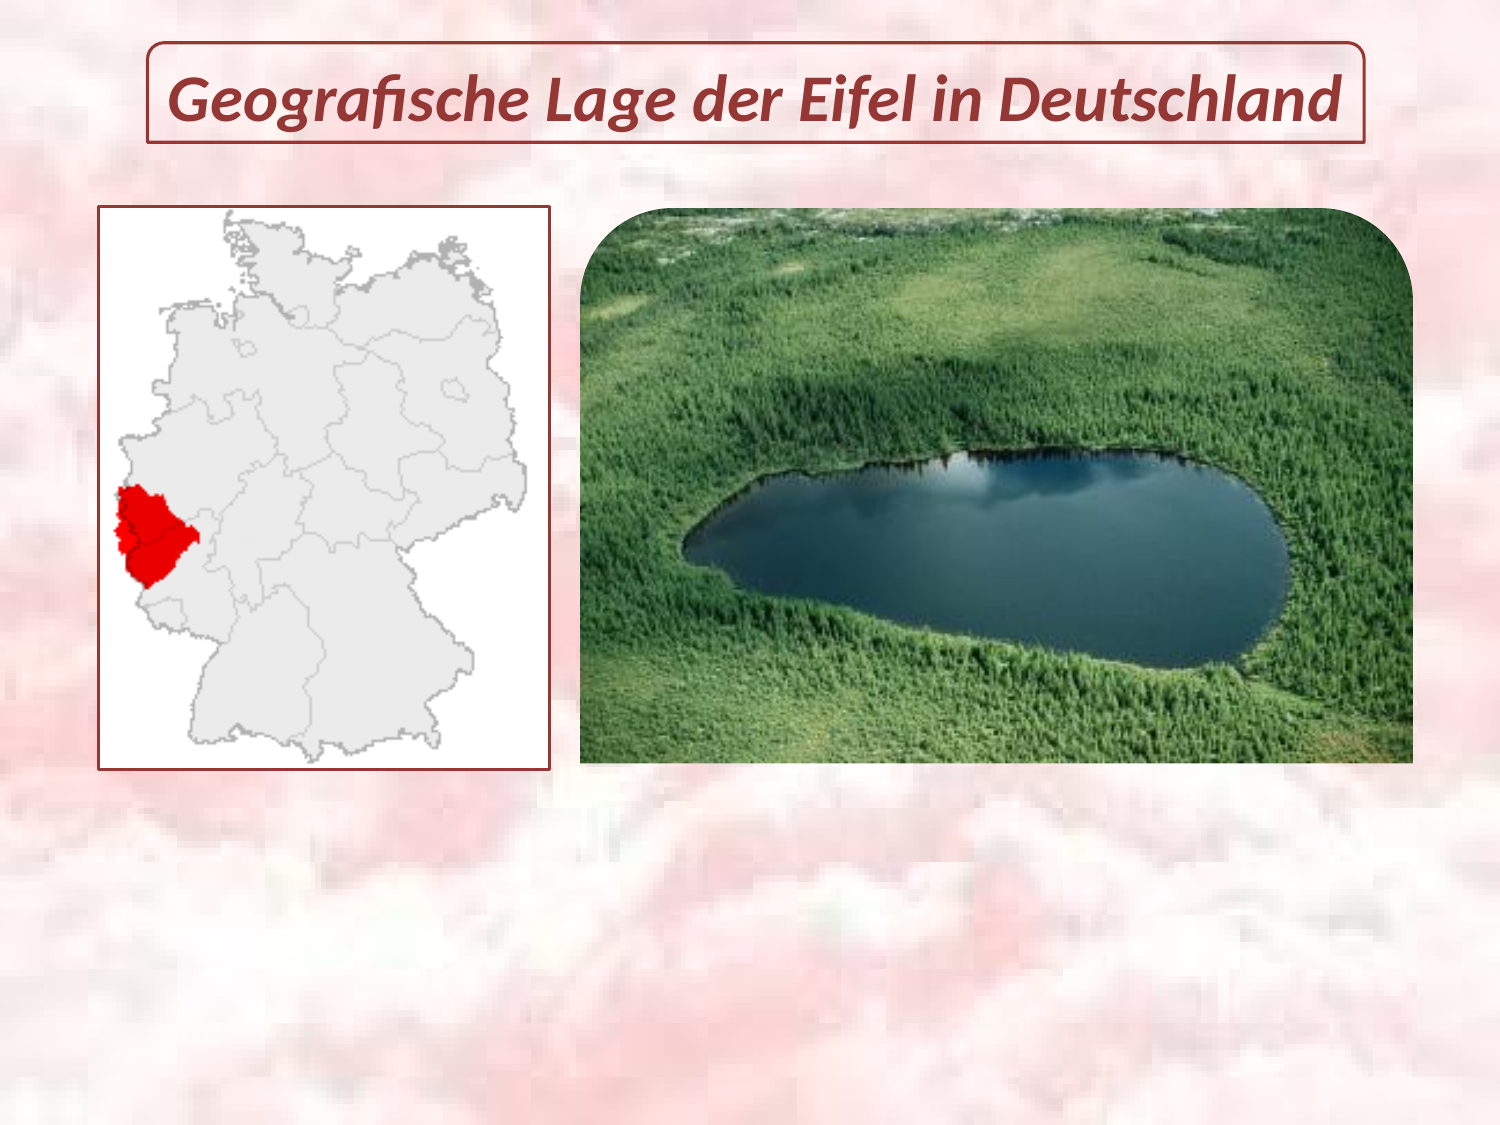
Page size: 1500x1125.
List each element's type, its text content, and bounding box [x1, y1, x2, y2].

picture [0, 0, 1500, 1125]
text_box Geografische Lage der Eifel in Deutschland [147, 42, 1365, 143]
